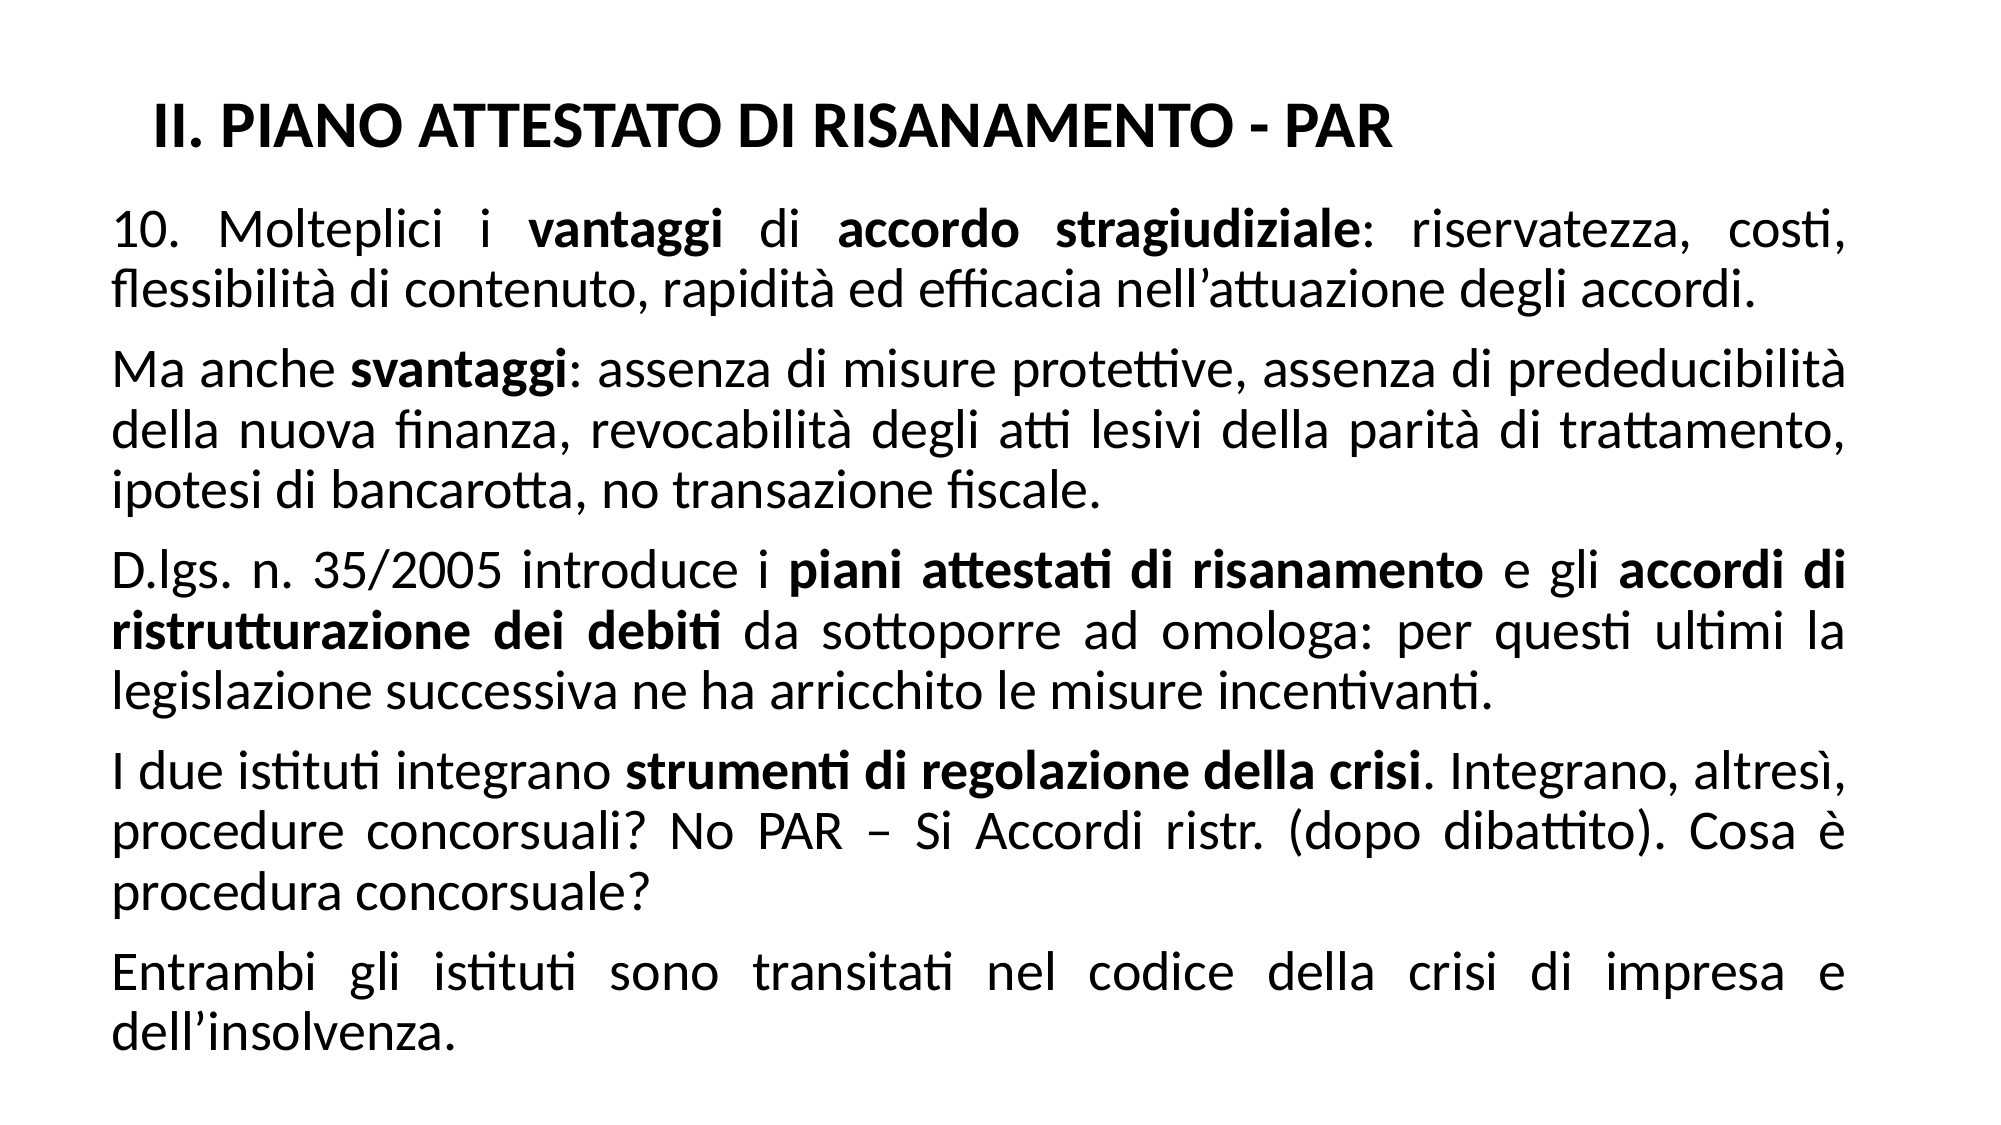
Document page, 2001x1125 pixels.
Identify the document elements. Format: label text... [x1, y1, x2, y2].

title II. PIANO ATTESTATO DI RISANAMENTO - PAR [137, 59, 1863, 191]
list 10. Molteplici i vantaggi di accordo stragiudiziale: riservatezza, costi, flessibilità di contenuto, rapidità ed efficacia nell’attuazione degli accordi. Ma anche svantaggi: assenza di misure protettive, assenza di prededucibilità della nuova finanza, revocabilità degli atti lesivi della parità di trattamento, ipotesi di bancarotta, no transazione fiscale. D.lgs. n. 35/2005 introduce i piani attestati di risanamento e gli accordi di ristrutturazione dei debiti da sottoporre ad omologa: per questi ultimi la legislazione successiva ne ha arricchito le misure incentivanti. I due istituti integrano strumenti di regolazione della crisi. Integrano, altresì, procedure concorsuali? No PAR – Si Accordi ristr. (dopo dibattito). Cosa è procedura concorsuale? Entrambi gli istituti sono transitati nel codice della crisi di impresa e dell’insolvenza. [96, 191, 1863, 1075]
